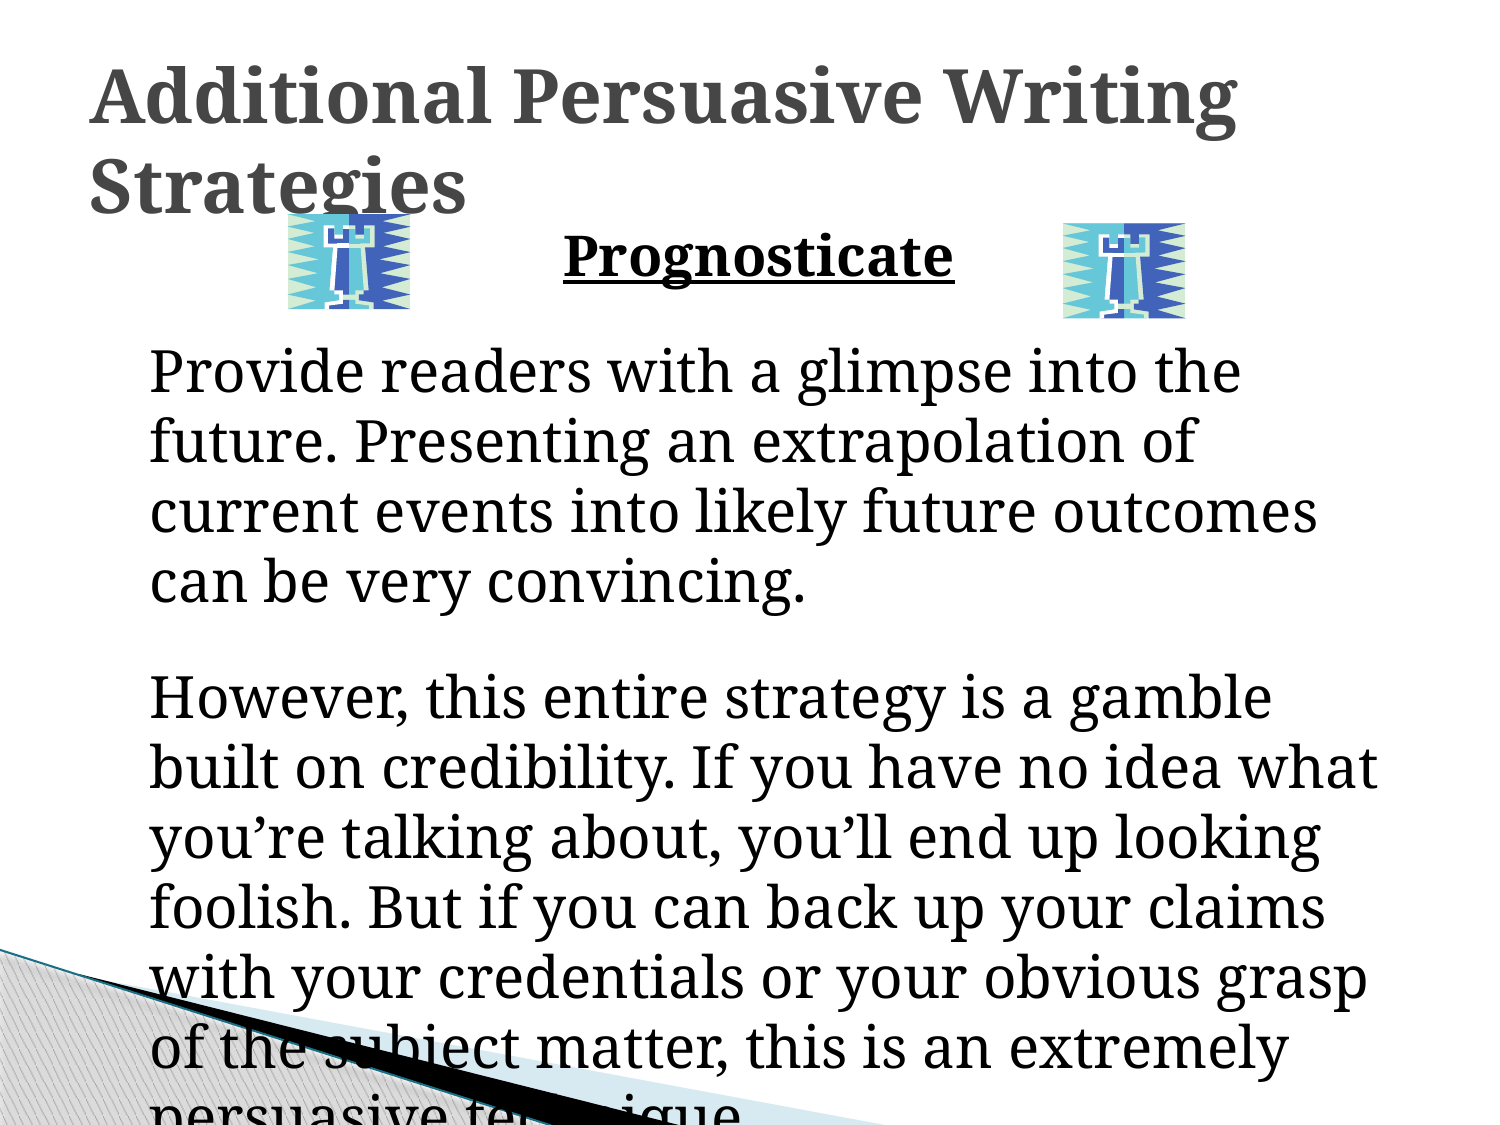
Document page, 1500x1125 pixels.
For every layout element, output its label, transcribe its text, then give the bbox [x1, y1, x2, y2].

title Additional Persuasive Writing Strategies [75, 45, 1425, 233]
list Prognosticate Provide readers with a glimpse into the future. Presenting an extrapolation of current events into likely future outcomes can be very convincing. However, this entire strategy is a gamble built on credibility. If you have no idea what you’re talking about, you’ll end up looking foolish. But if you can back up your claims with your credentials or your obvious grasp of the subject matter, this is an extremely persuasive technique. [75, 233, 1425, 1088]
picture [287, 212, 413, 312]
picture [1062, 221, 1188, 321]
